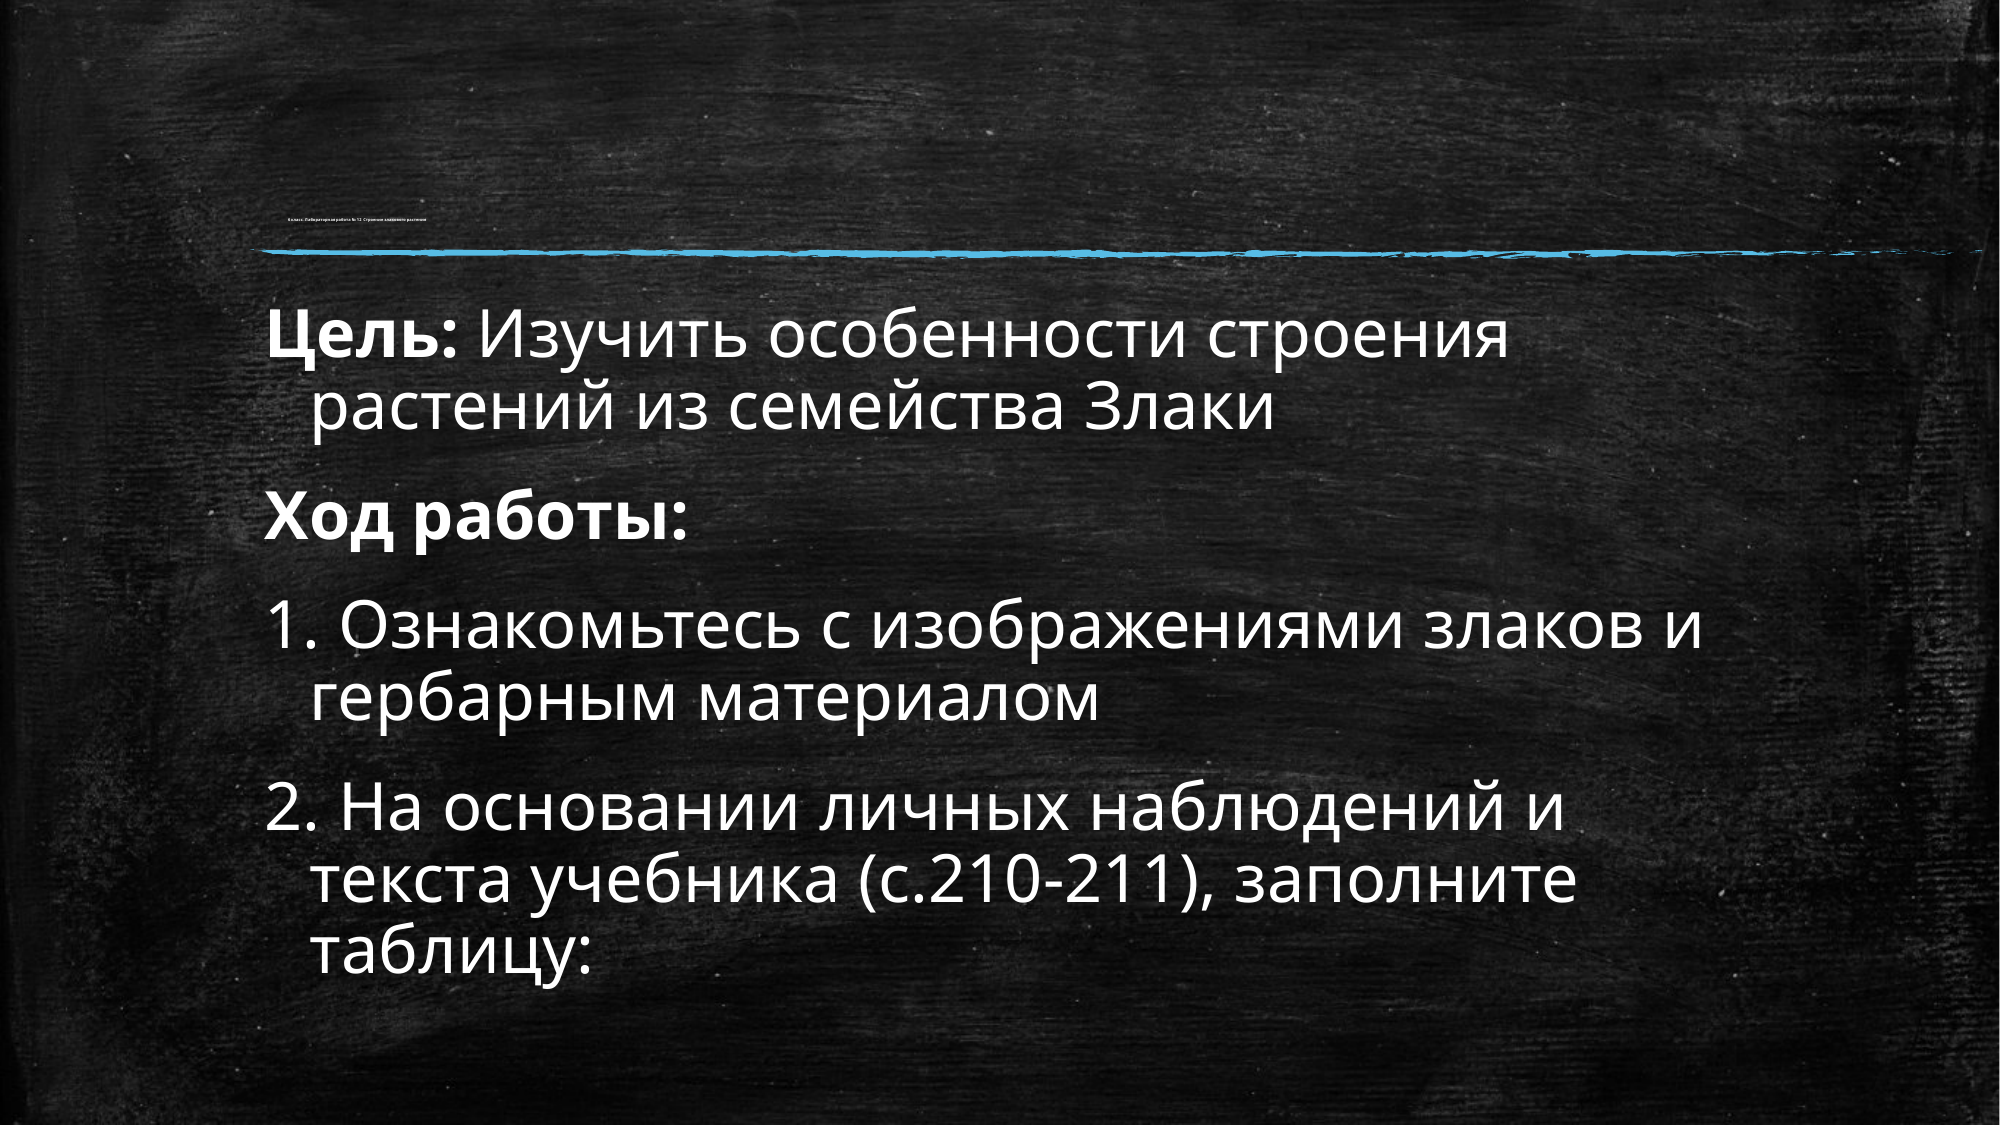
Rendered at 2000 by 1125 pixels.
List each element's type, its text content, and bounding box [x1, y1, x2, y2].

title 6 класс. Лабораторная работа № 12 Строение злакового растения [273, 70, 1774, 235]
list Цель: Изучить особенности строения растений из семейства Злаки Ход работы: 1. Ознакомьтесь с изображениями злаков и гербарным материалом 2. На основании личных наблюдений и текста учебника (с.210-211), заполните таблицу: [249, 292, 1750, 1013]
